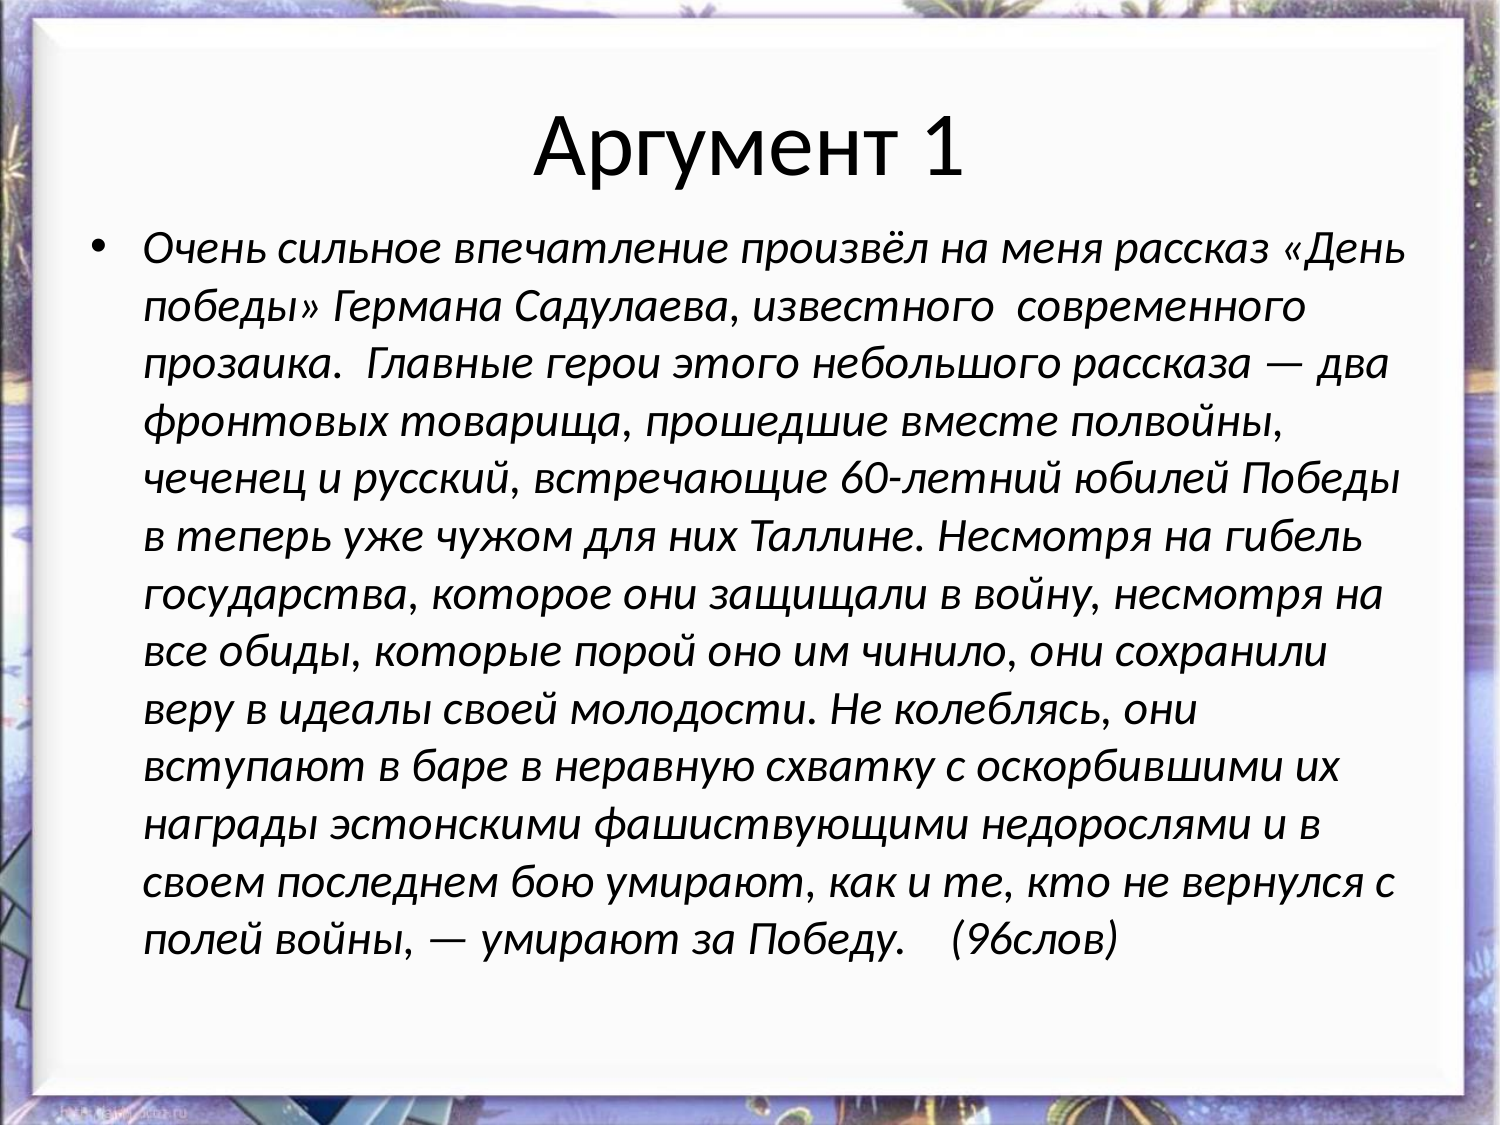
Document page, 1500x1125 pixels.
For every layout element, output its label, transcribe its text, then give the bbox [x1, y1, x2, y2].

list Очень сильное впечатление произвёл на меня рассказ «День победы» Германа Садулаева, известного современного прозаика. Главные герои этого небольшого рассказа — два фронтовых товарища, прошедшие вместе полвойны, чеченец и русский, встречающие 60-летний юбилей Победы в теперь уже чужом для них Таллине. Несмотря на гибель государства, которое они защищали в войну, несмотря на все обиды, которые порой оно им чинило, они сохранили веру в идеалы своей молодости. Не колеблясь, они вступают в баре в неравную схватку с оскорбившими их награды эстонскими фашиствующими недорослями и в своем последнем бою умирают, как и те, кто не вернулся с полей войны, — умирают за Победу. (96слов) [75, 208, 1425, 1005]
picture [0, 0, 1500, 1125]
title Аргумент 1 [75, 45, 1425, 208]
